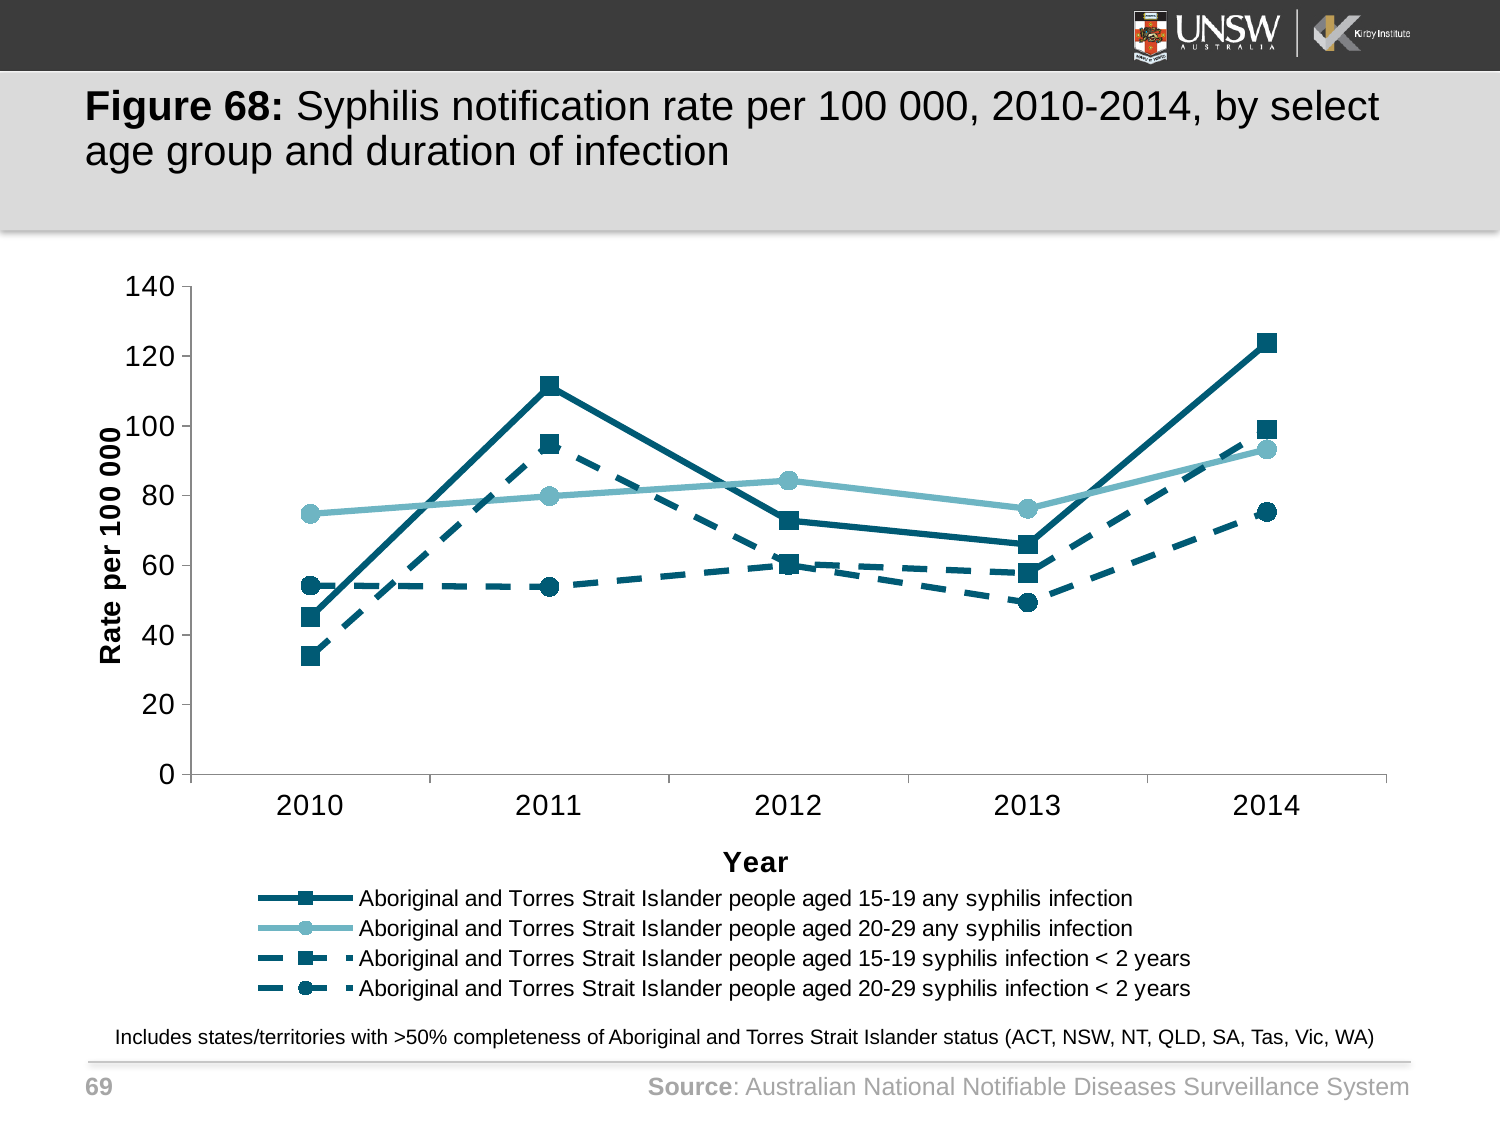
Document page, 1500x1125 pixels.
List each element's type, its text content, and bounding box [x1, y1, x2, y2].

title Figure 68: Syphilis notification rate per 100 000, 2010-2014, by select age group and duration of infection [85, 84, 1412, 216]
text_box Includes states/territories with >50% completeness of Aboriginal and Torres Strait Islander status (ACT, NSW, NT, QLD, SA, Tas, Vic, WA) [100, 1016, 1424, 1057]
chart [84, 262, 1412, 1023]
list Source: Australian National Notifiable Diseases Surveillance System [262, 1070, 1412, 1112]
slide_number 69 [85, 1070, 195, 1112]
picture [0, 0, 1500, 71]
